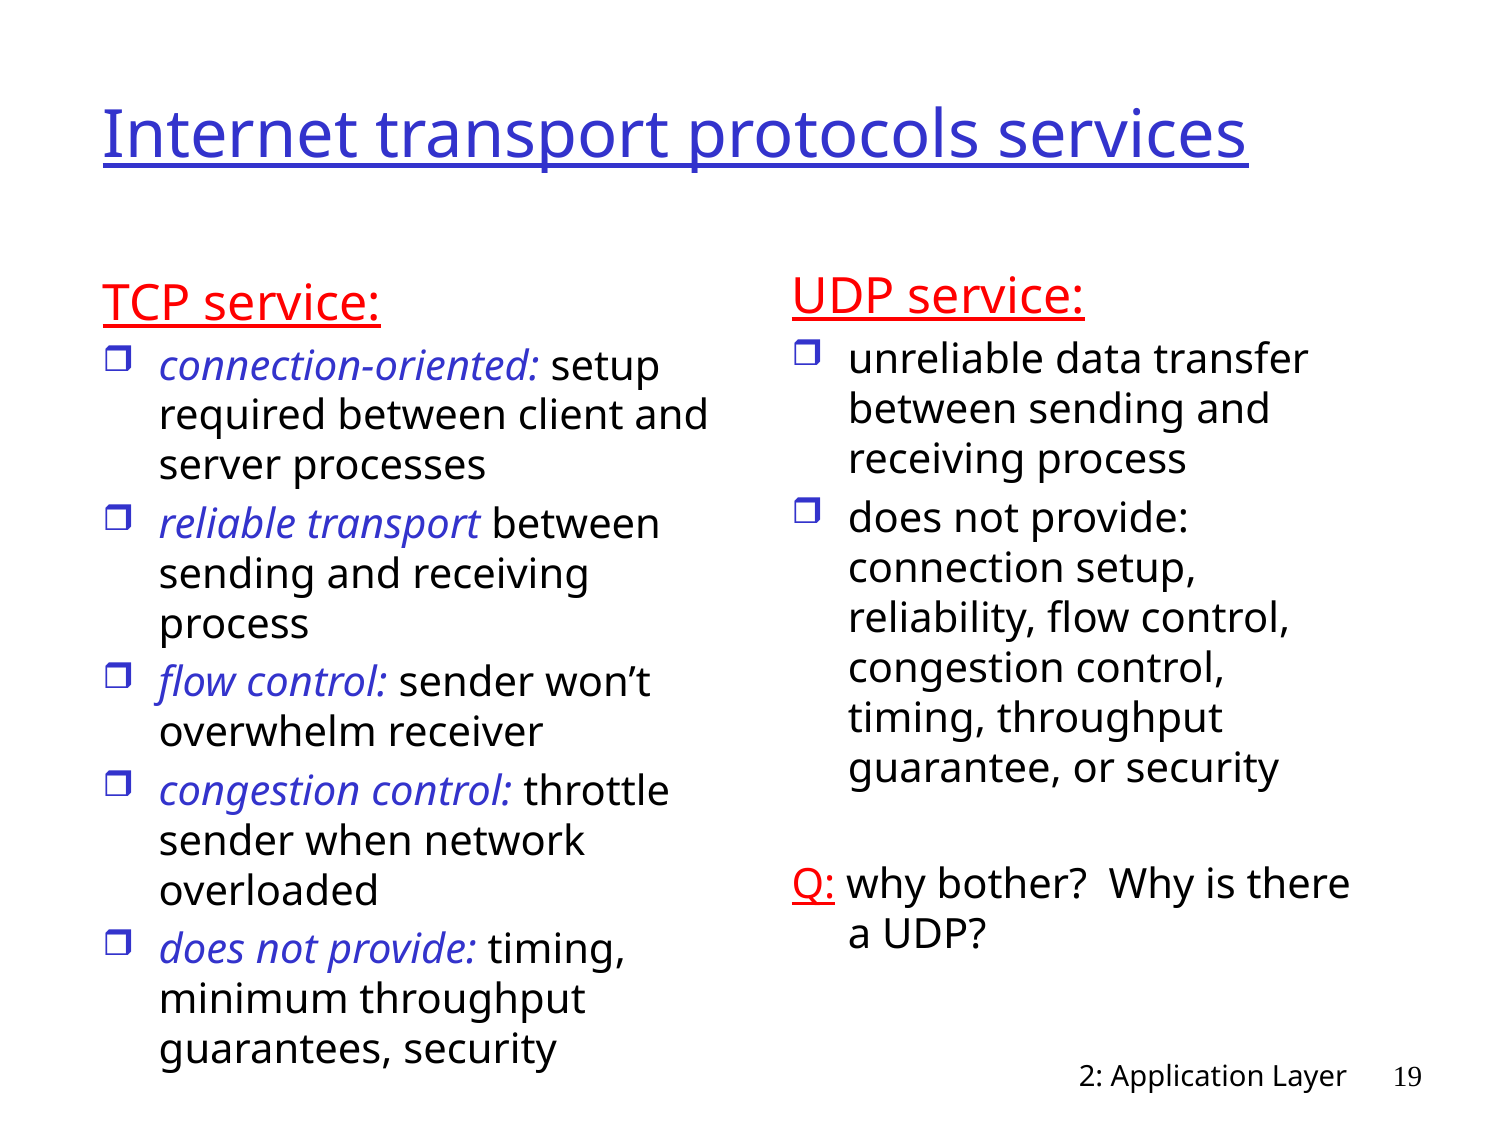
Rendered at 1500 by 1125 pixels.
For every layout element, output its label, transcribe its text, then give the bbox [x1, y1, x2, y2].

list UDP service: unreliable data transfer between sending and receiving process does not provide: connection setup, reliability, flow control, congestion control, timing, throughput guarantee, or security Q: why bother? Why is there a UDP? [776, 255, 1379, 1019]
title Internet transport protocols services [87, 37, 1363, 226]
footer 2: Application Layer [887, 1049, 1362, 1125]
slide_number 19 [1362, 1049, 1438, 1125]
list TCP service: connection-oriented: setup required between client and server processes reliable transport between sending and receiving process flow control: sender won’t overwhelm receiver congestion control: throttle sender when network overloaded does not provide: timing, minimum throughput guarantees, security [87, 262, 760, 1026]
